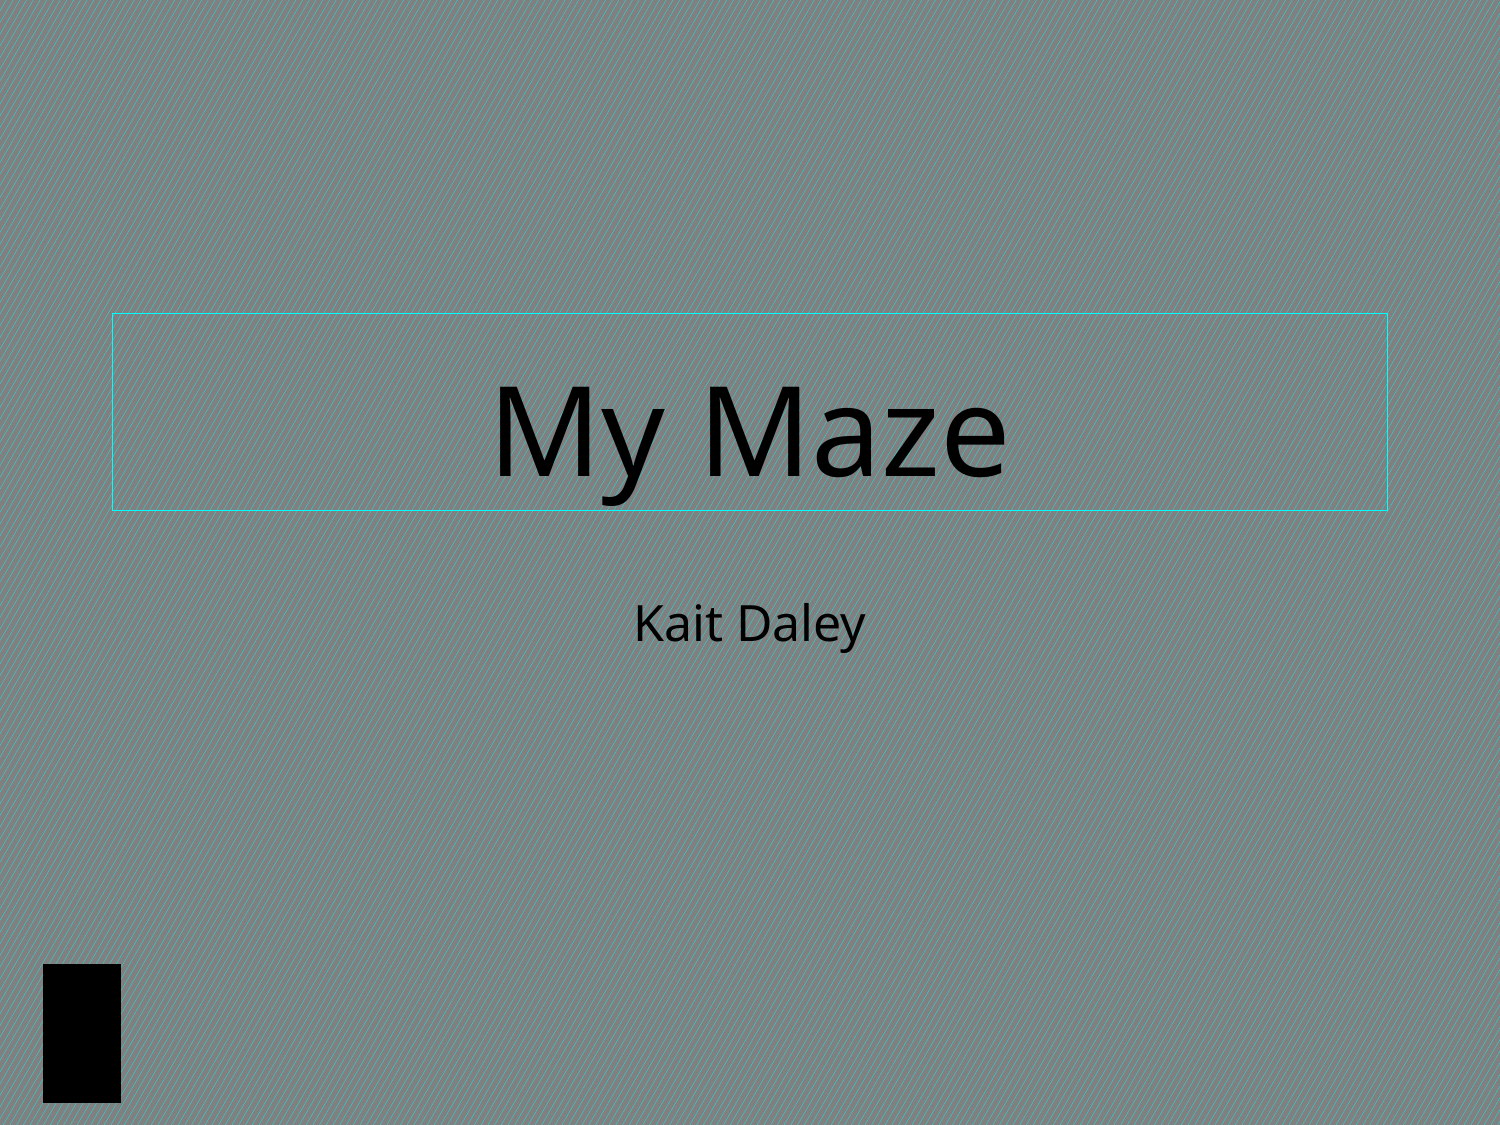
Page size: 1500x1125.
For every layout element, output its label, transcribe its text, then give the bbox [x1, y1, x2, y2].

subtitle Kait Daley [187, 590, 1313, 863]
text_box [43, 964, 121, 1103]
title My Maze [112, 313, 1388, 511]
